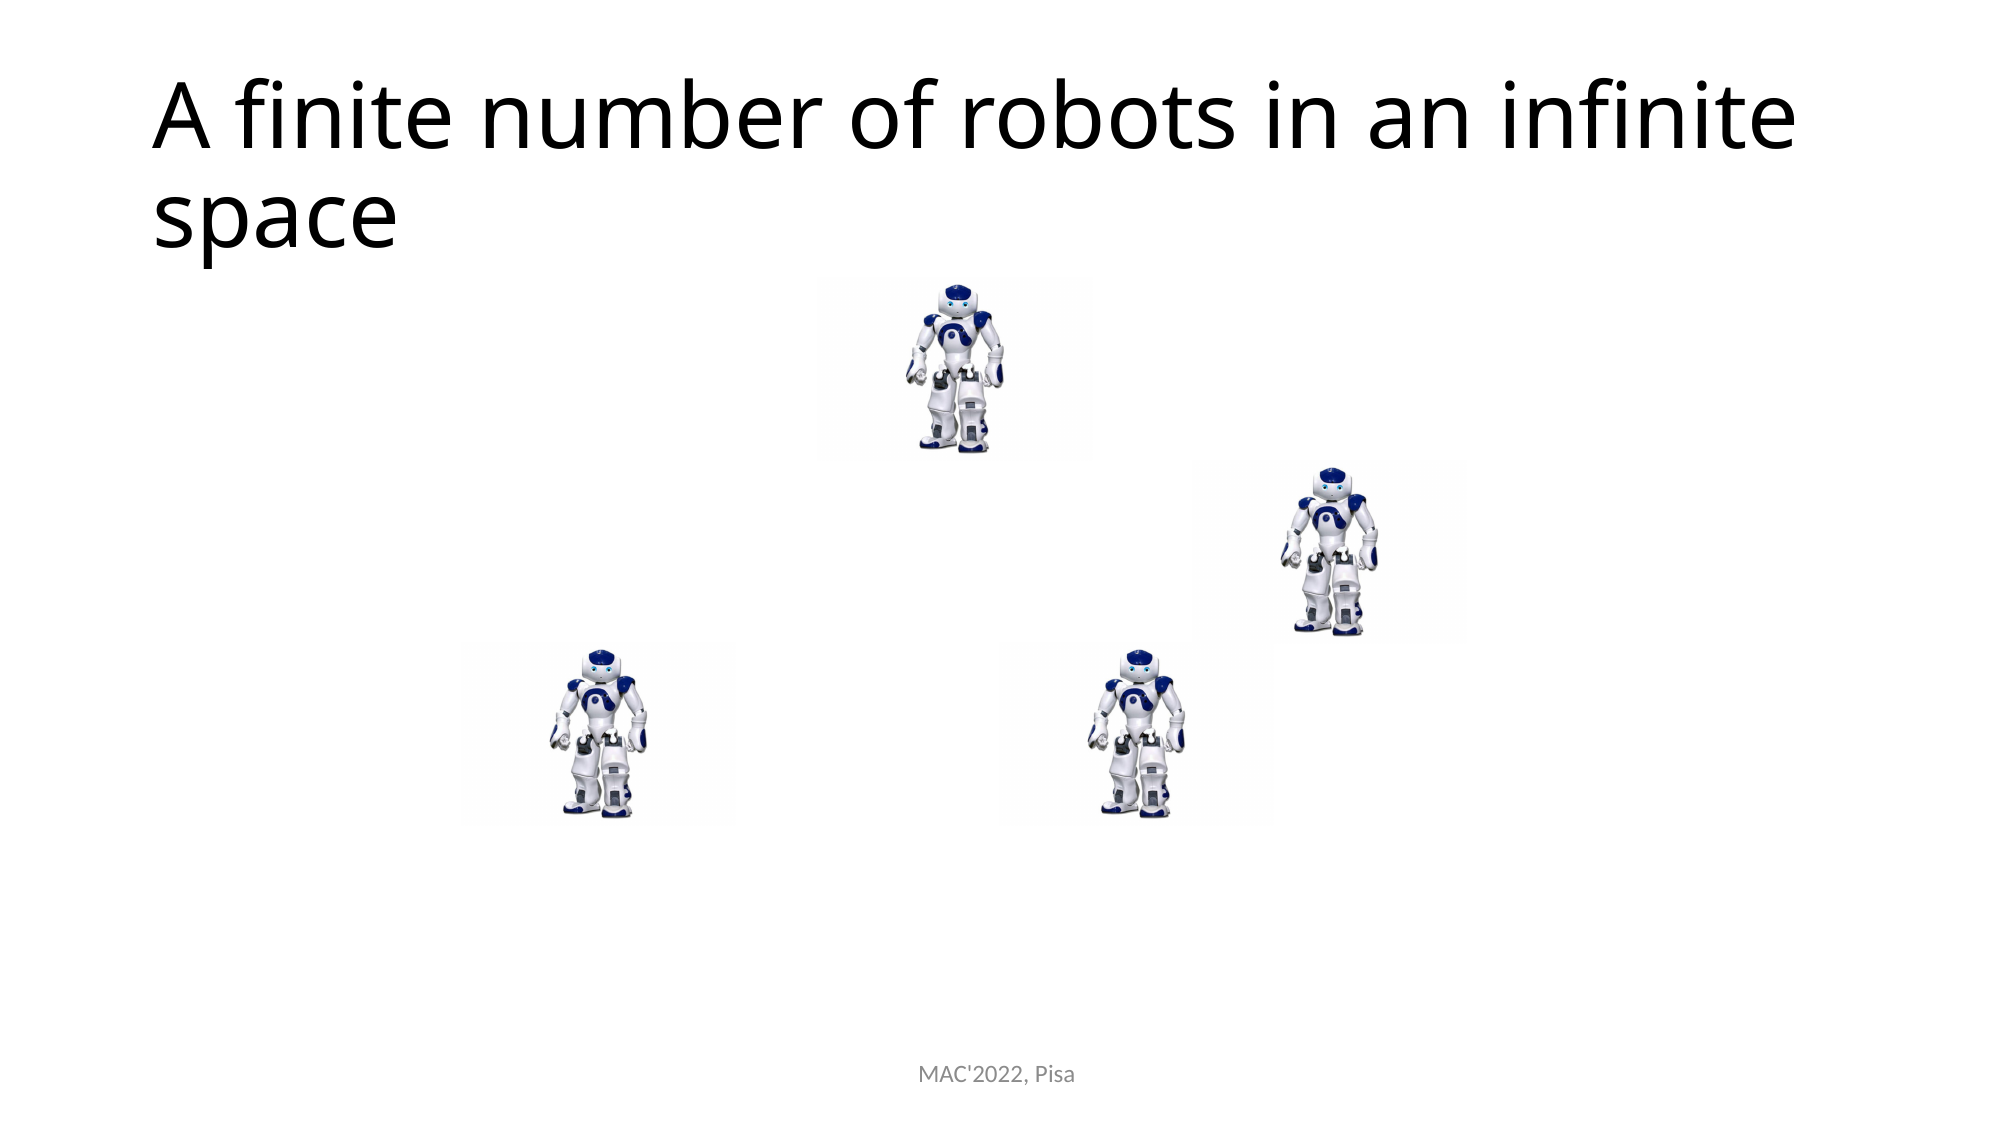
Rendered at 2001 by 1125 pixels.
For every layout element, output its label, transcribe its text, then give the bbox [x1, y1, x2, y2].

picture [461, 642, 736, 826]
picture [999, 460, 1467, 826]
title A finite number of robots in an infinite space [137, 59, 1863, 278]
picture [817, 277, 1093, 461]
footer MAC'2022, Pisa [662, 1042, 1338, 1103]
